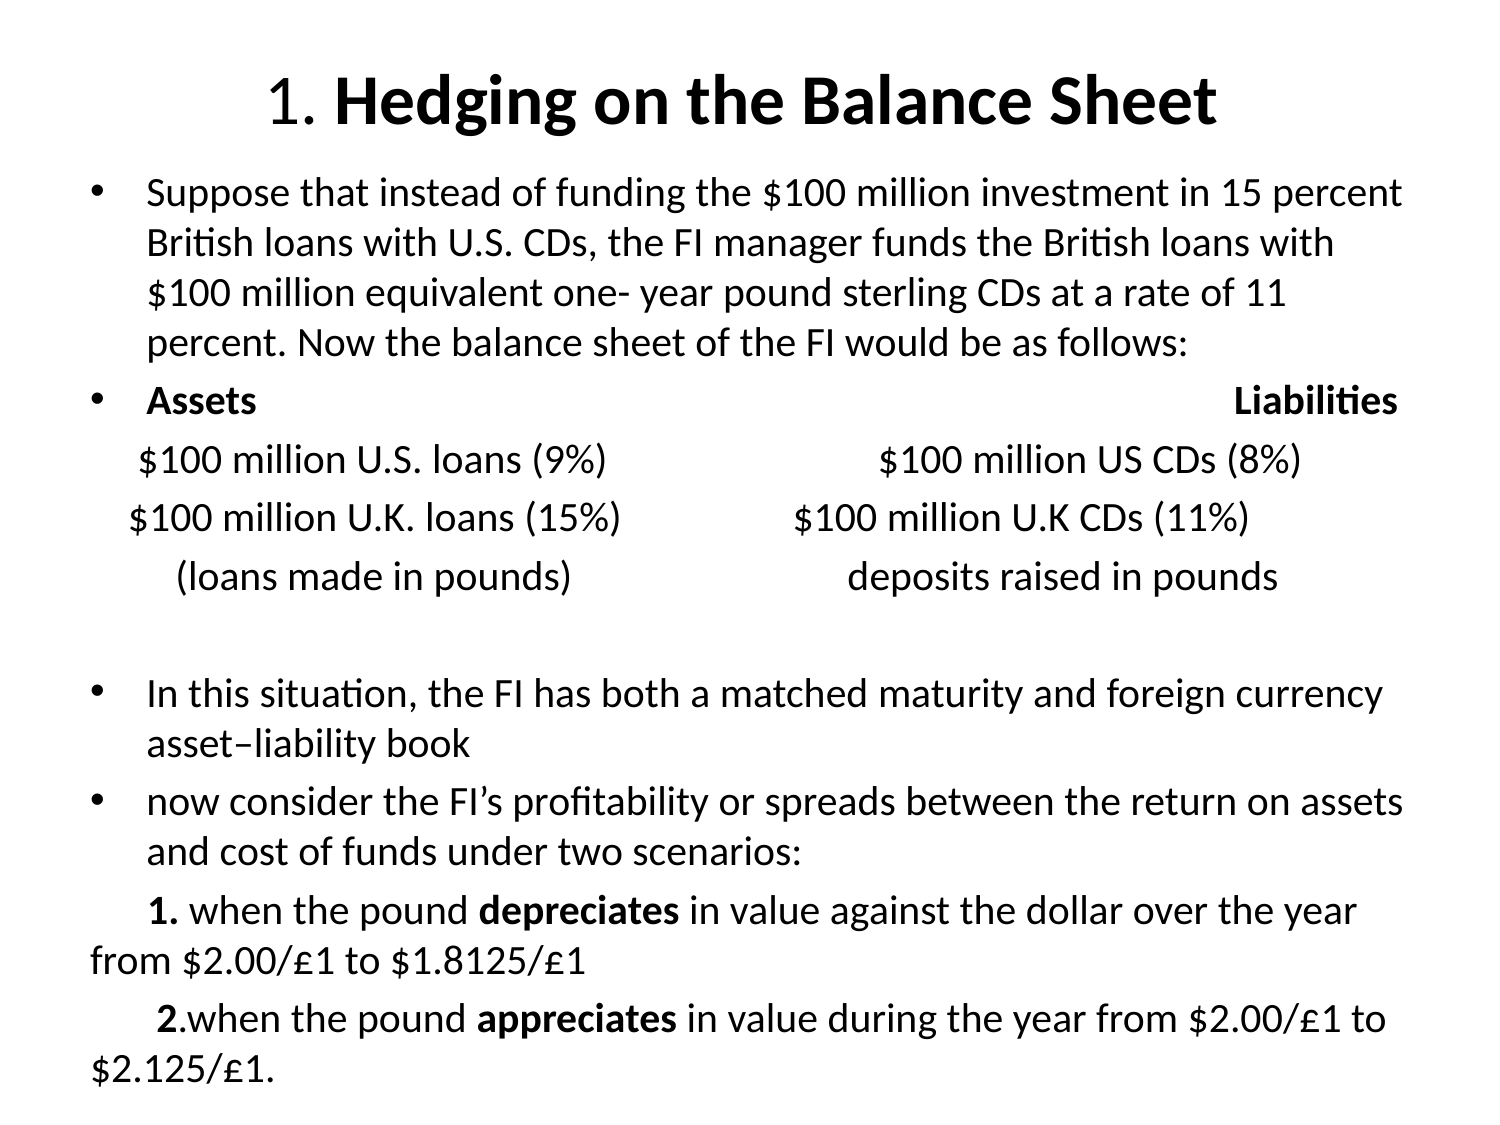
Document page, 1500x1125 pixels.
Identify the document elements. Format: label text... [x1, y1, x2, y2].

list Suppose that instead of funding the $100 million investment in 15 percent British loans with U.S. CDs, the FI manager funds the British loans with $100 million equivalent one- year pound sterling CDs at a rate of 11 percent. Now the balance sheet of the FI would be as follows: Assets Liabilities $100 million U.S. loans (9%) $100 million US CDs (8%) $100 million U.K. loans (15%) $100 million U.K CDs (11%) (loans made in pounds) deposits raised in pounds In this situation, the FI has both a matched maturity and foreign currency asset–liability book now consider the FI’s profitability or spreads between the return on assets and cost of funds under two scenarios: 1. when the pound depreciates in value against the dollar over the year from $2.00/£1 to $1.8125/£1 2.when the pound appreciates in value during the year from $2.00/£1 to $2.125/£1. [75, 157, 1425, 1125]
title 1. Hedging on the Balance Sheet [75, 45, 1425, 157]
